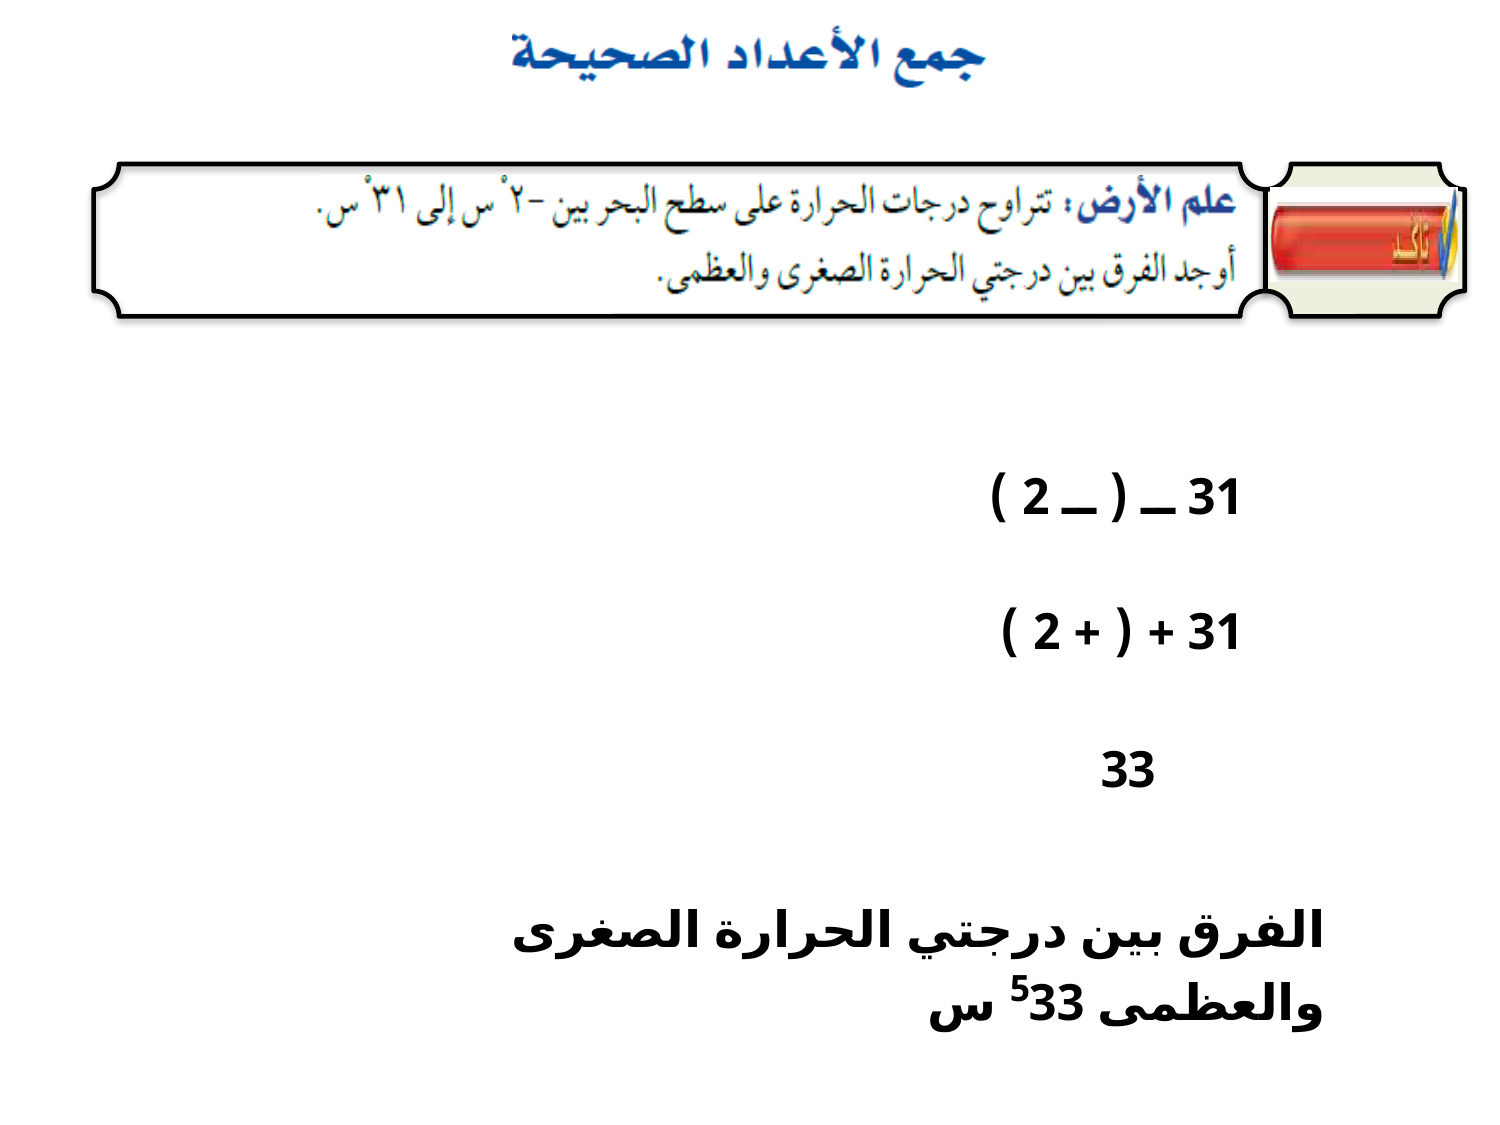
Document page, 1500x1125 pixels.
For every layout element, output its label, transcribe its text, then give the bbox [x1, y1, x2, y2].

text_box الفرق بين درجتي الحرارة الصغرى والعظمى 533 س [316, 890, 1341, 1041]
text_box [93, 163, 1466, 317]
picture [512, 23, 988, 91]
text_box 31 ــ ( ــ 2 ) [832, 456, 1259, 532]
text_box 31 + ( + 2 ) [855, 592, 1259, 667]
picture [316, 175, 1236, 305]
text_box 33 [944, 730, 1313, 806]
